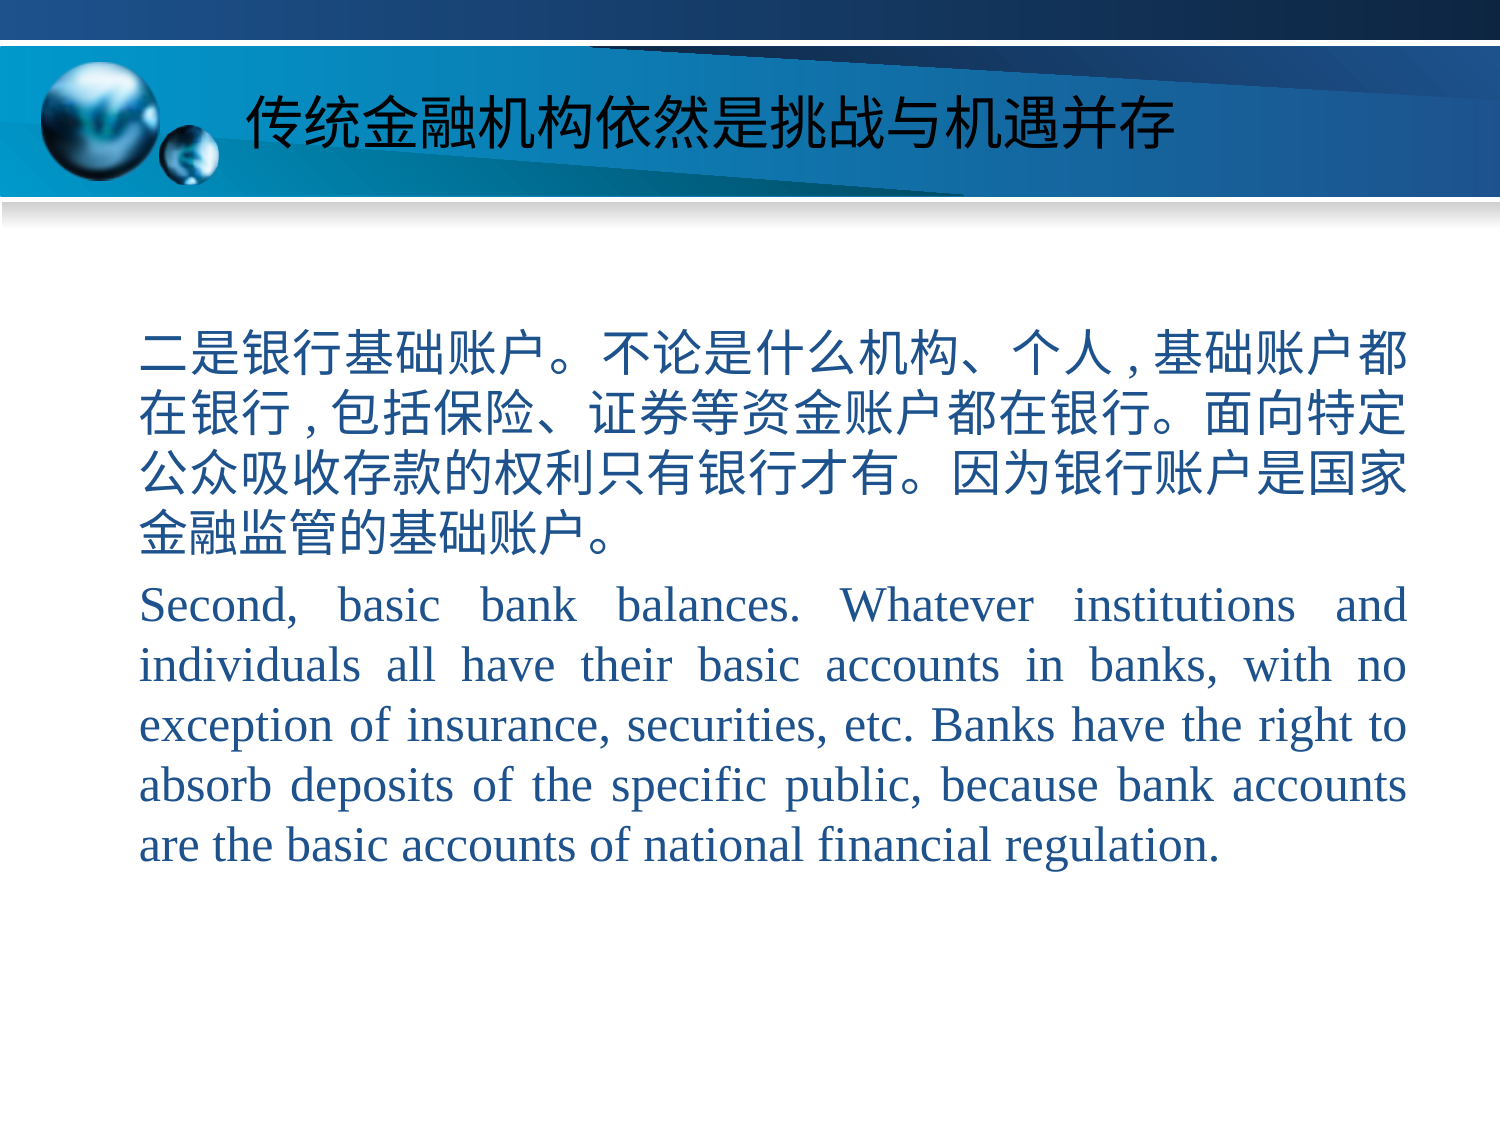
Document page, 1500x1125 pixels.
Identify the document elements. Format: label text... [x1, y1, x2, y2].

picture [42, 63, 159, 180]
text_box 二是银行基础账户。不论是什么机构、个人,基础账户都在银行,包括保险、证券等资金账户都在银行。面向特定公众吸收存款的权利只有银行才有。因为银行账户是国家金融监管的基础账户。 Second, basic bank balances. Whatever institutions and individuals all have their basic accounts in banks, with no exception of insurance, securities, etc. Banks have the right to absorb deposits of the specific public, because bank accounts are the basic accounts of national financial regulation. [123, 314, 1424, 880]
title 传统金融机构依然是挑战与机遇并存 [229, 42, 1459, 200]
picture [160, 126, 218, 184]
